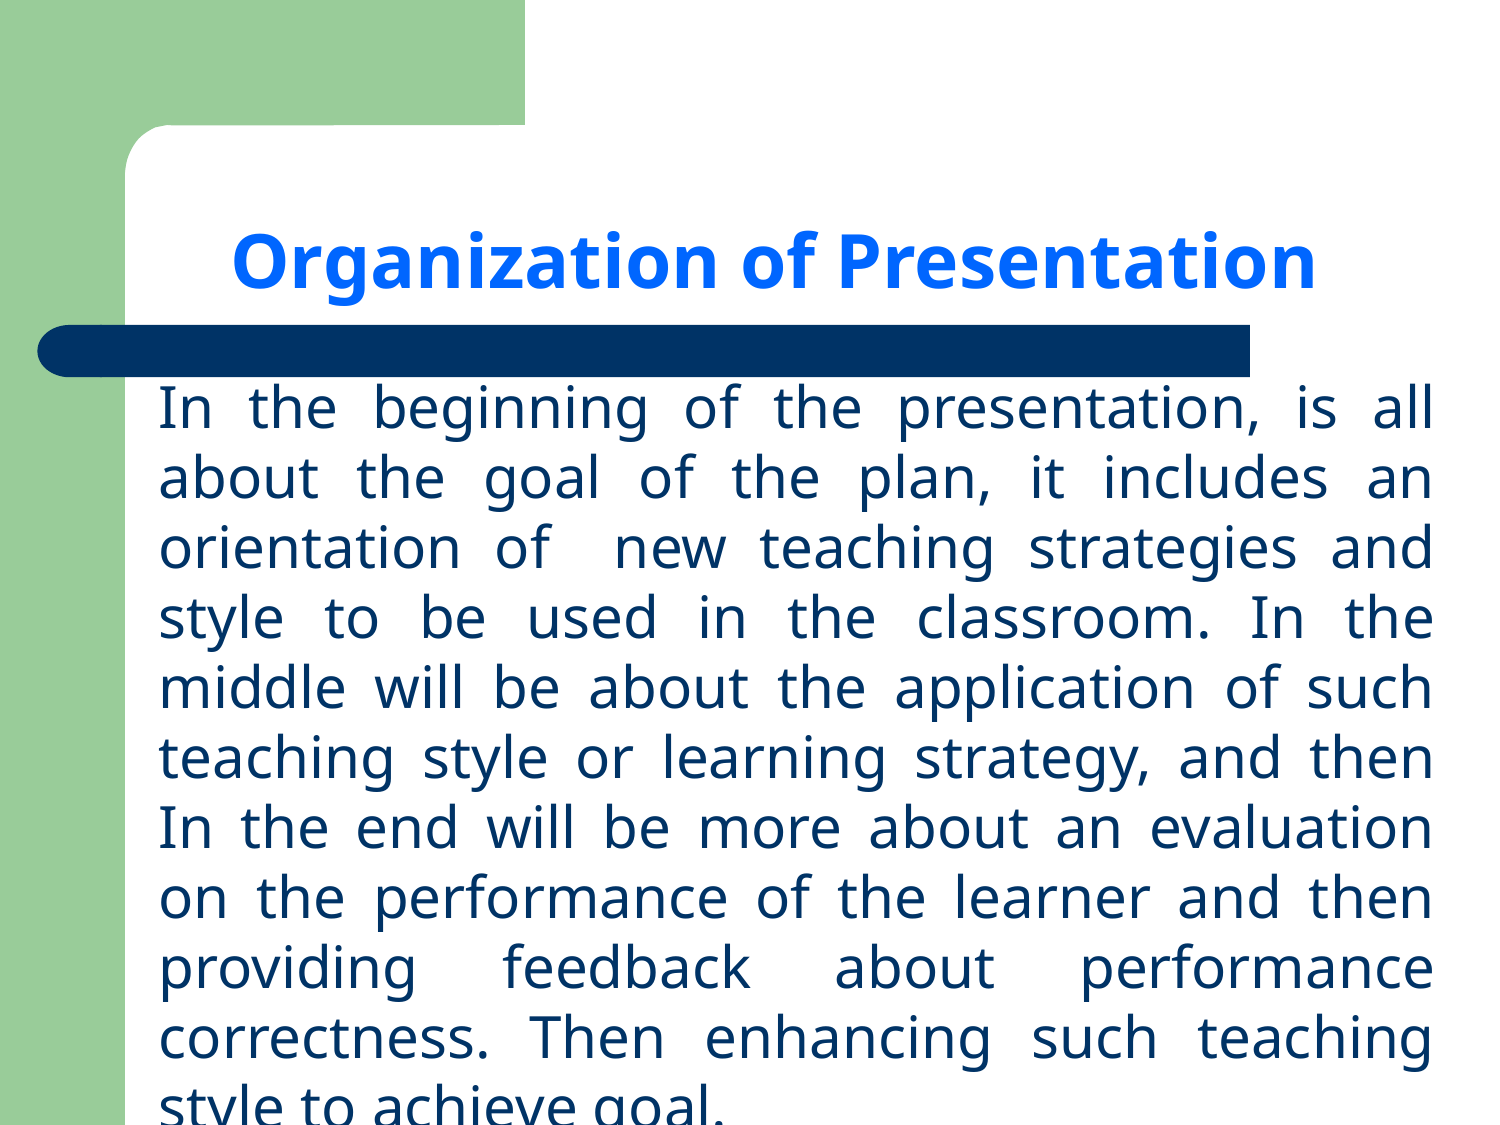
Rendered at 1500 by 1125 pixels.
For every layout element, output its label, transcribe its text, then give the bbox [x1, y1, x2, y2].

title Organization of Presentation [124, 124, 1426, 313]
list In the beginning of the presentation, is all about the goal of the plan, it includes an orientation of new teaching strategies and style to be used in the classroom. In the middle will be about the application of such teaching style or learning strategy, and then In the end will be more about an evaluation on the performance of the learner and then providing feedback about performance correctness. Then enhancing such teaching style to achieve goal. [87, 362, 1451, 1101]
